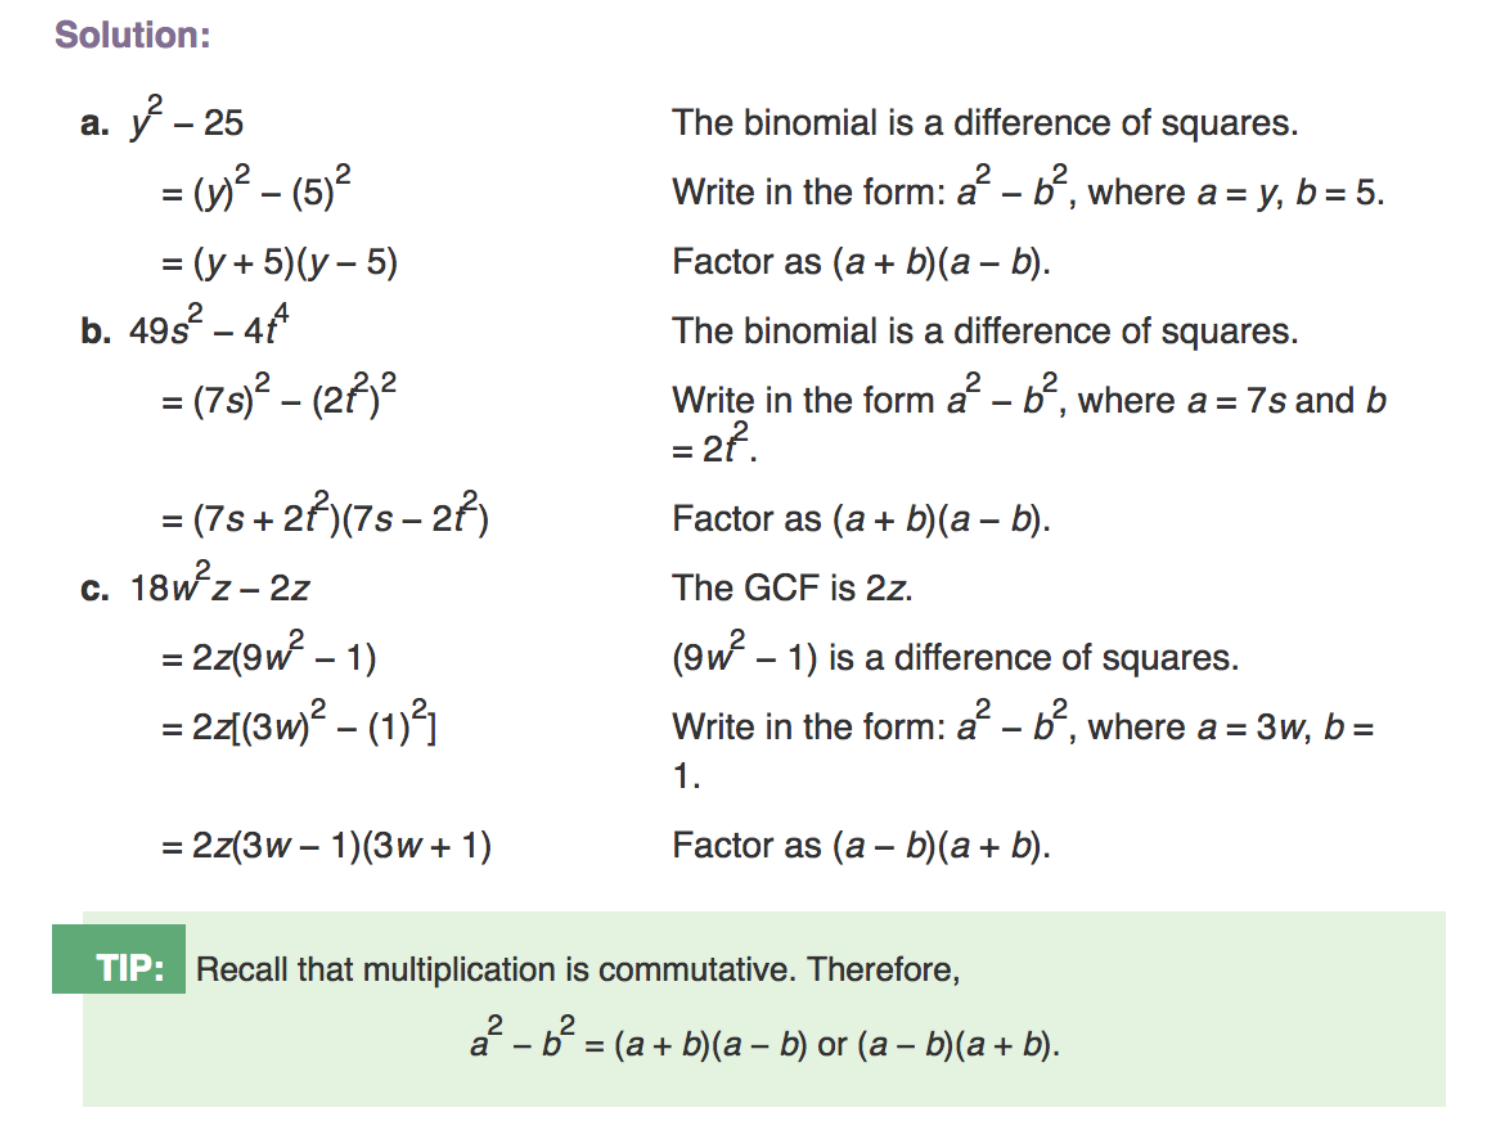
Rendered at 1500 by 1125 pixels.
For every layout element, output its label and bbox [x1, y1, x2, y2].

list [0, 9, 1500, 1125]
